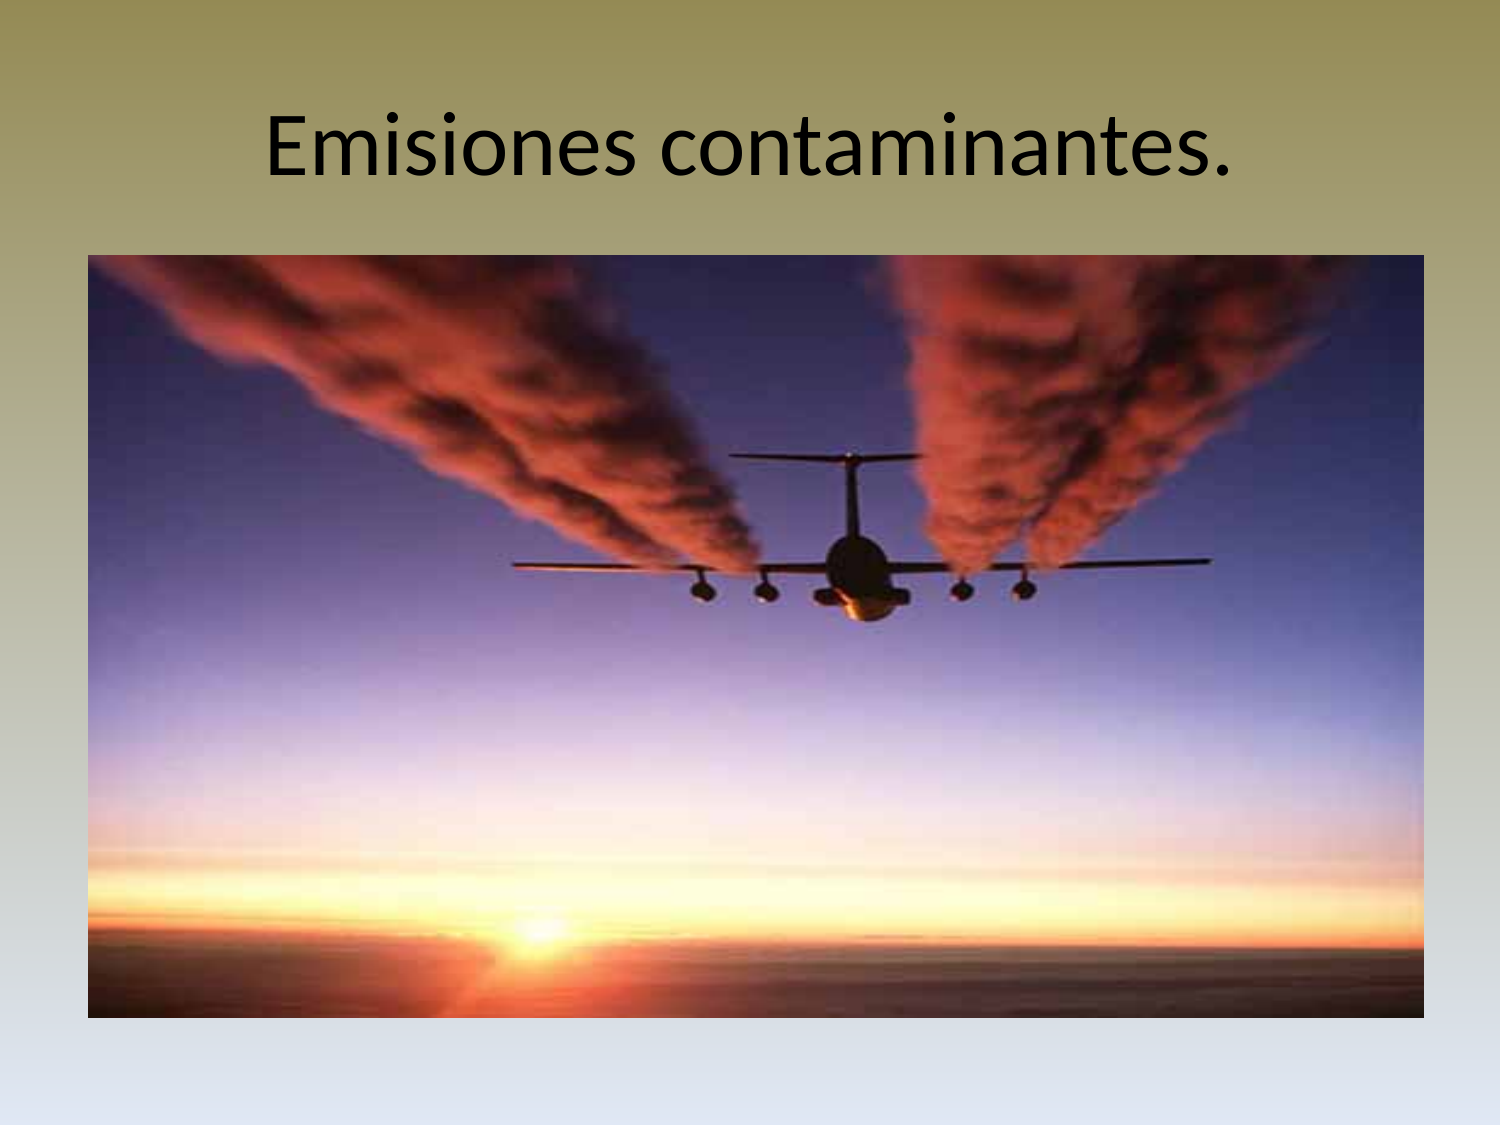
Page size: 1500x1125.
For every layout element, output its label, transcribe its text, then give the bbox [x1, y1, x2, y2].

title Emisiones contaminantes. [75, 45, 1425, 233]
picture [88, 255, 1424, 1018]
